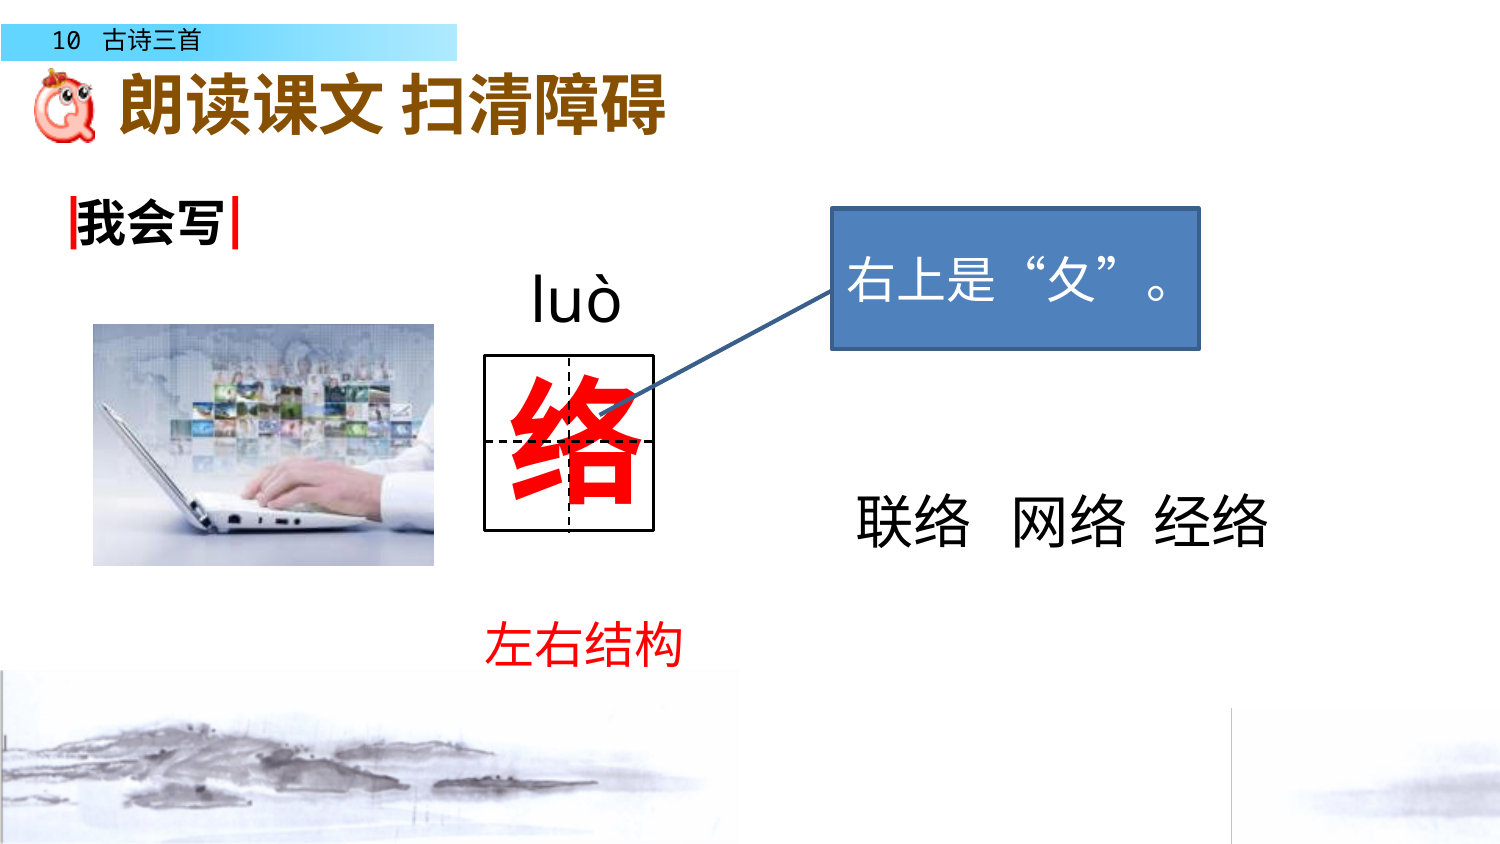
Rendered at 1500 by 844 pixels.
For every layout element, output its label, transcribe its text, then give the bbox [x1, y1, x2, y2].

text_box 我会写 [65, 186, 250, 258]
text_box [230, 194, 240, 251]
text_box 左右结构 [469, 605, 700, 681]
picture [0, 670, 739, 844]
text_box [484, 354, 654, 534]
text_box 联络 网络 经络 [840, 477, 1285, 563]
text_box [68, 194, 78, 251]
picture [34, 67, 95, 144]
text_box 络 [497, 350, 652, 354]
picture [1230, 708, 1500, 844]
picture [93, 324, 435, 566]
text_box luò [519, 254, 727, 341]
text_box 右上是“夂”。 [657, 206, 1201, 387]
text_box 朗读课文 扫清障碍 [107, 57, 769, 149]
